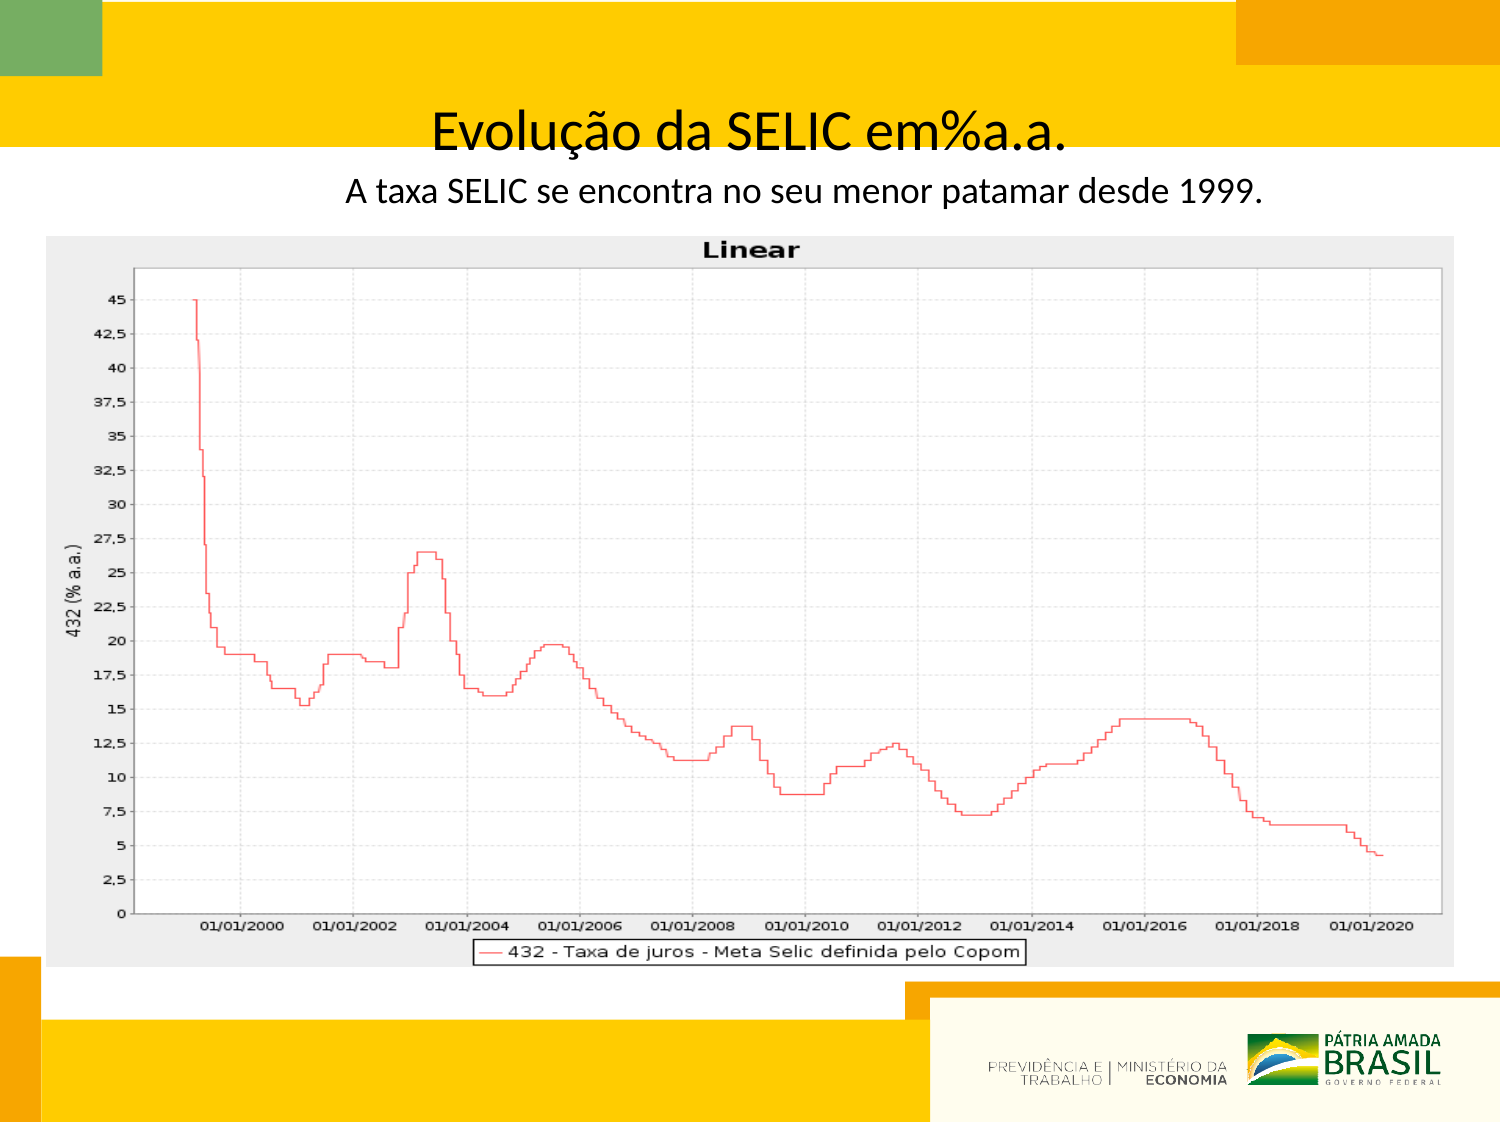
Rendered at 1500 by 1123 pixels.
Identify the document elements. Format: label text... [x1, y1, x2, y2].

text_box [1236, 0, 1500, 65]
text_box [0, 0, 103, 77]
text_box [0, 956, 42, 1122]
text_box Evolução da SELIC em%a.a. [0, 1, 1500, 147]
text_box [41, 1019, 899, 1122]
picture [46, 236, 1454, 967]
text_box A taxa SELIC se encontra no seu menor patamar desde 1999. [47, 158, 1500, 219]
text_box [904, 981, 1500, 1123]
